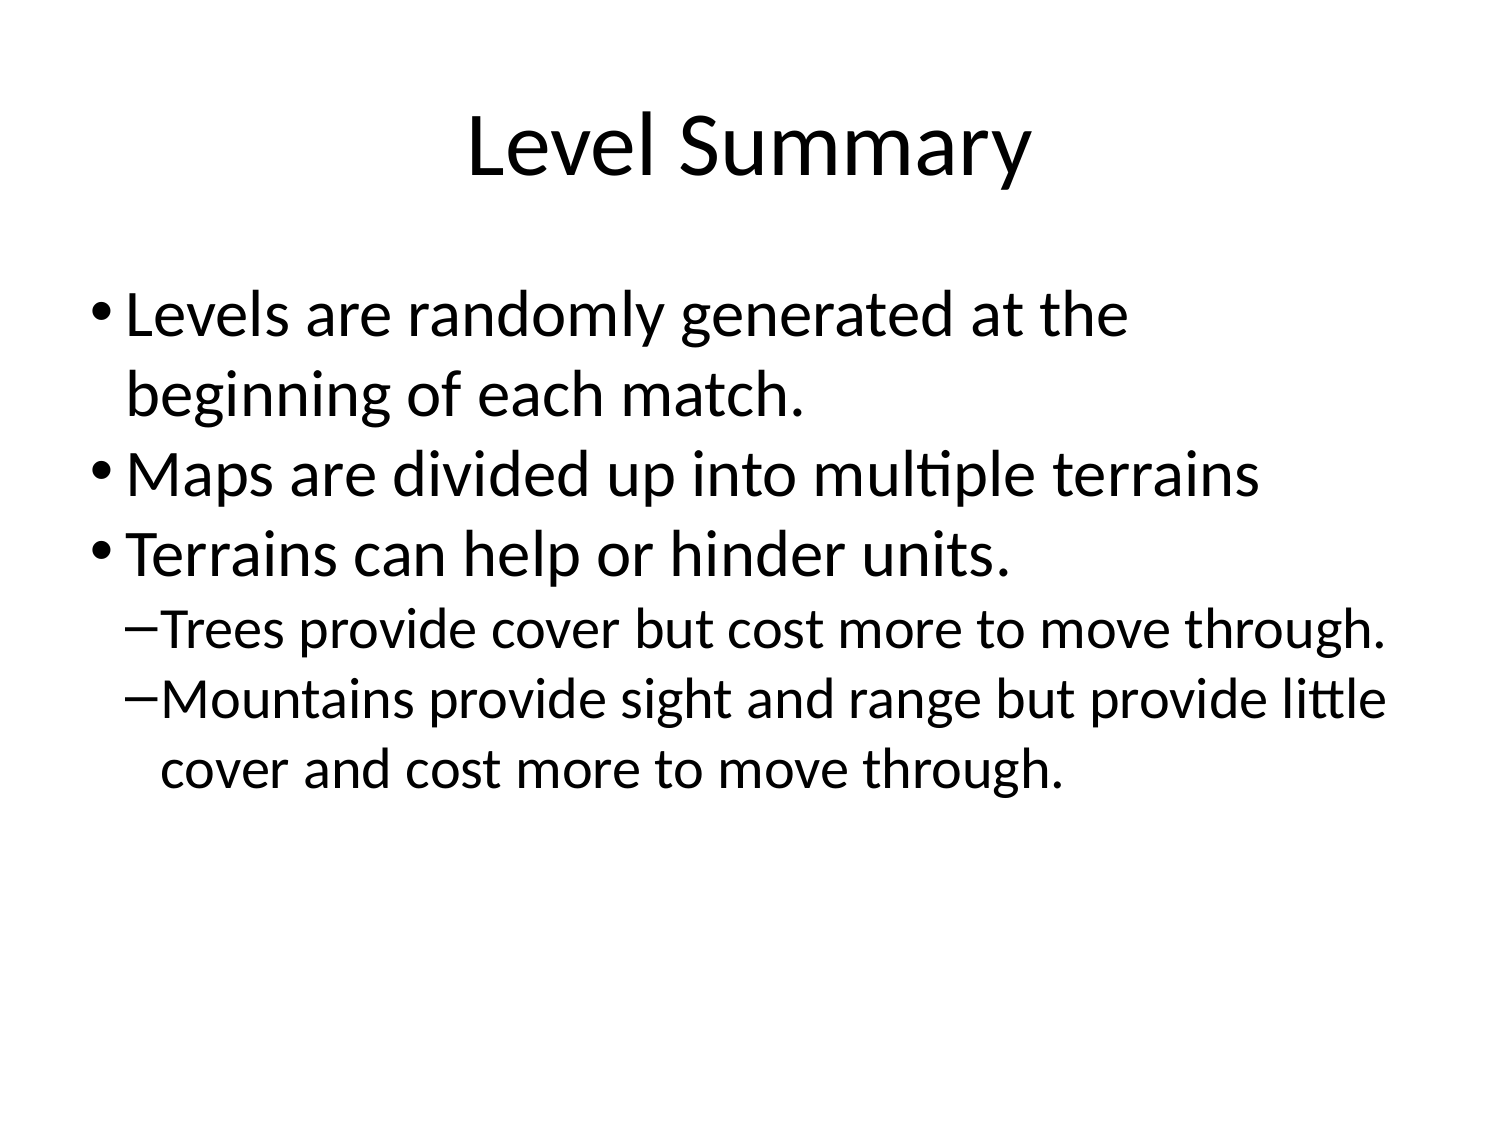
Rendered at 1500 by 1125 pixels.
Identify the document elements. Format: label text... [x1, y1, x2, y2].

text_box Level Summary [75, 45, 1425, 233]
text_box Levels are randomly generated at the beginning of each match. Maps are divided up into multiple terrains Terrains can help or hinder units. Trees provide cover but cost more to move through. Mountains provide sight and range but provide little cover and cost more to move through. [75, 262, 1425, 1005]
